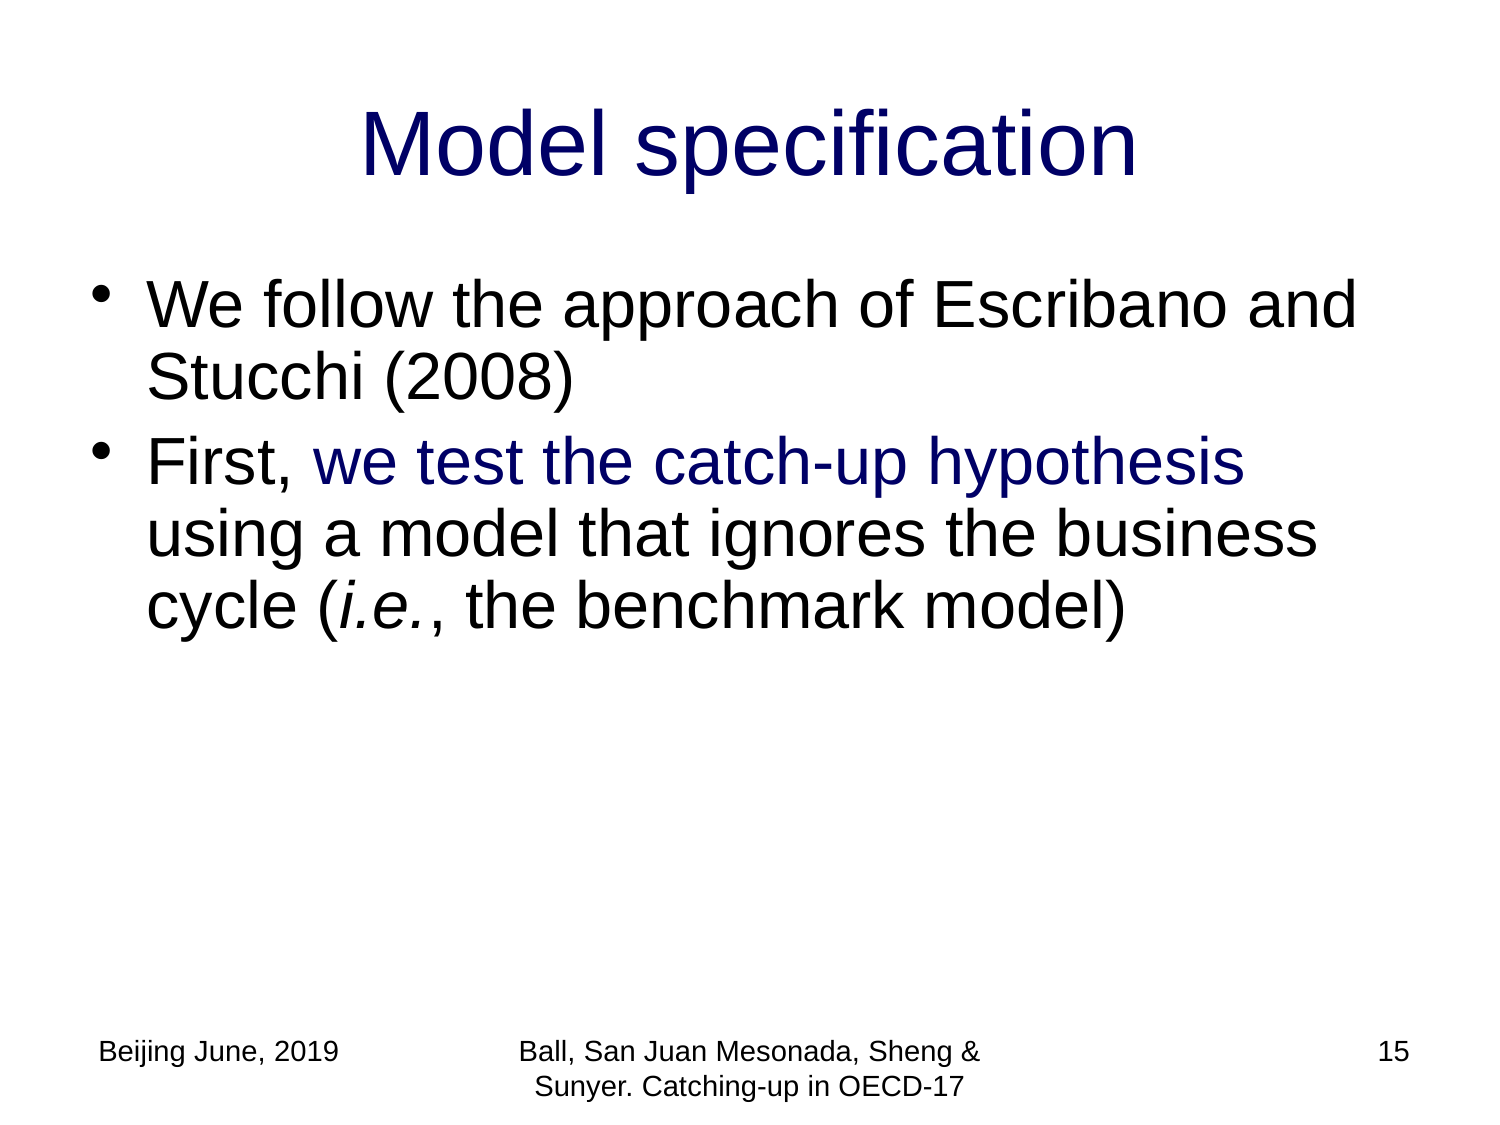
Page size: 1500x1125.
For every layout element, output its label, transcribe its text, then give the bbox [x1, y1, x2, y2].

list We follow the approach of Escribano and Stucchi (2008) First, we test the catch-up hypothesis using a model that ignores the business cycle (i.e., the benchmark model) [75, 262, 1425, 1005]
slide_number 15 [1074, 1024, 1426, 1103]
footer Ball, San Juan Mesonada, Sheng & Sunyer. Catching-up in OECD-17 [454, 1024, 1046, 1103]
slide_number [74, 1024, 426, 1103]
title Model specification [75, 45, 1425, 233]
